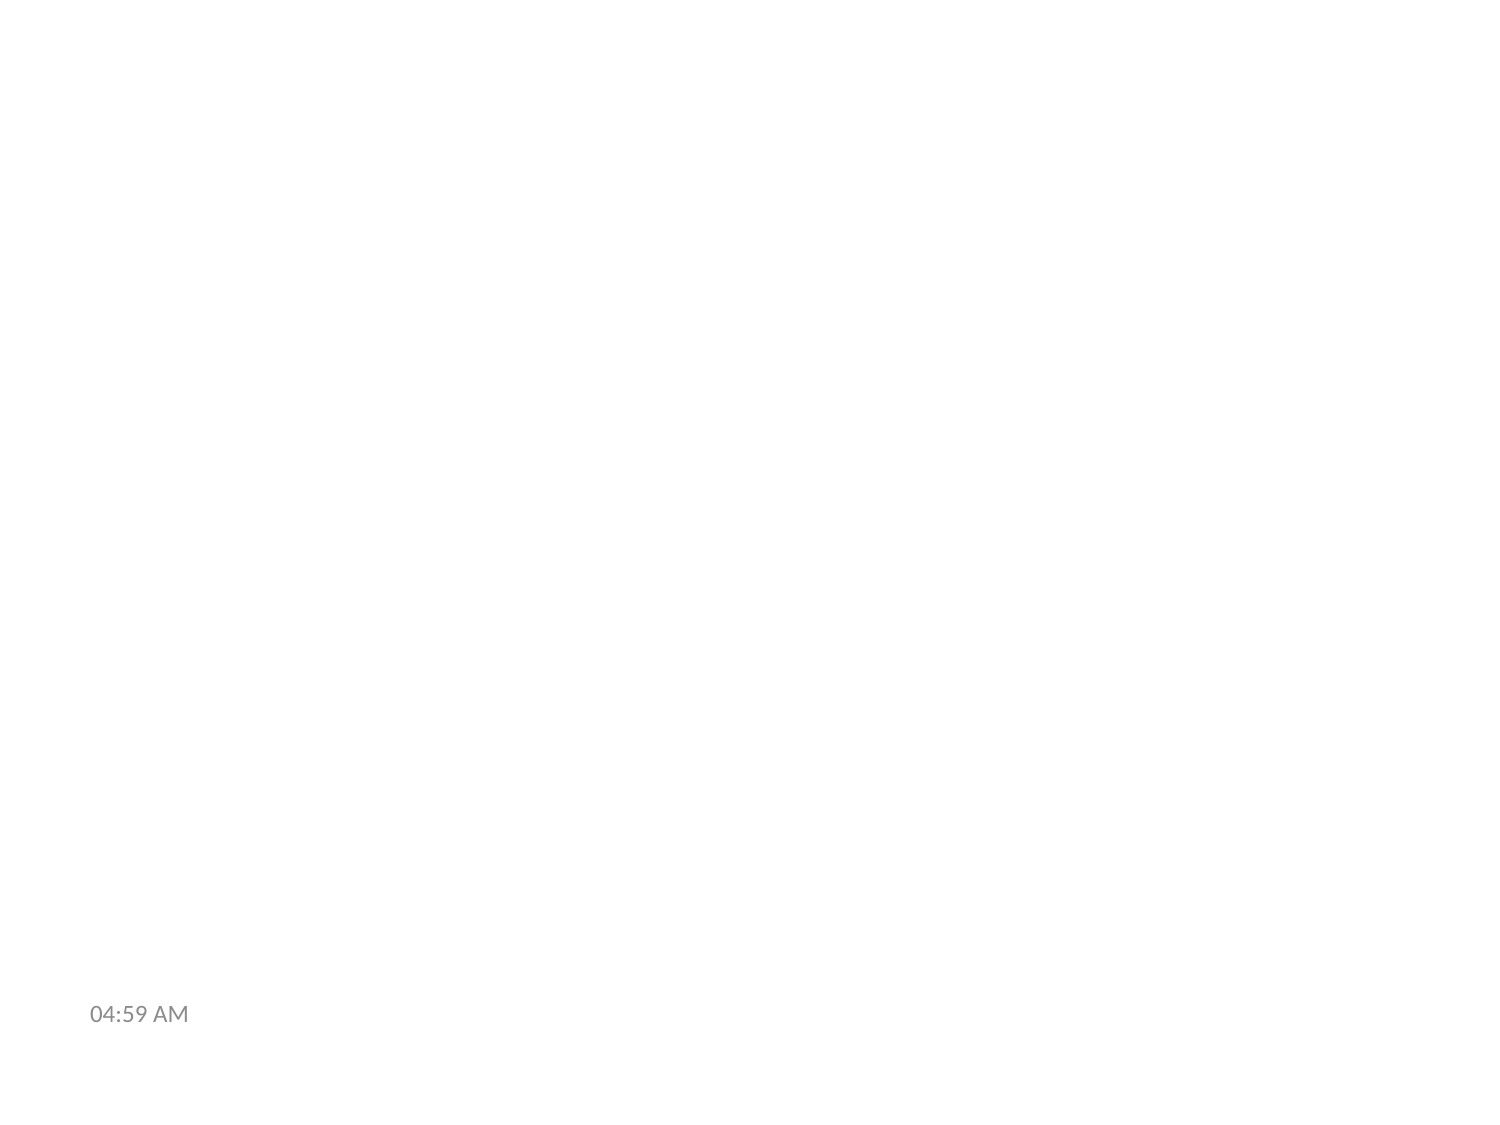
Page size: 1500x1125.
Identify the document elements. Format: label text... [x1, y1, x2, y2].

text_box 3:35 PM [75, 982, 425, 1043]
